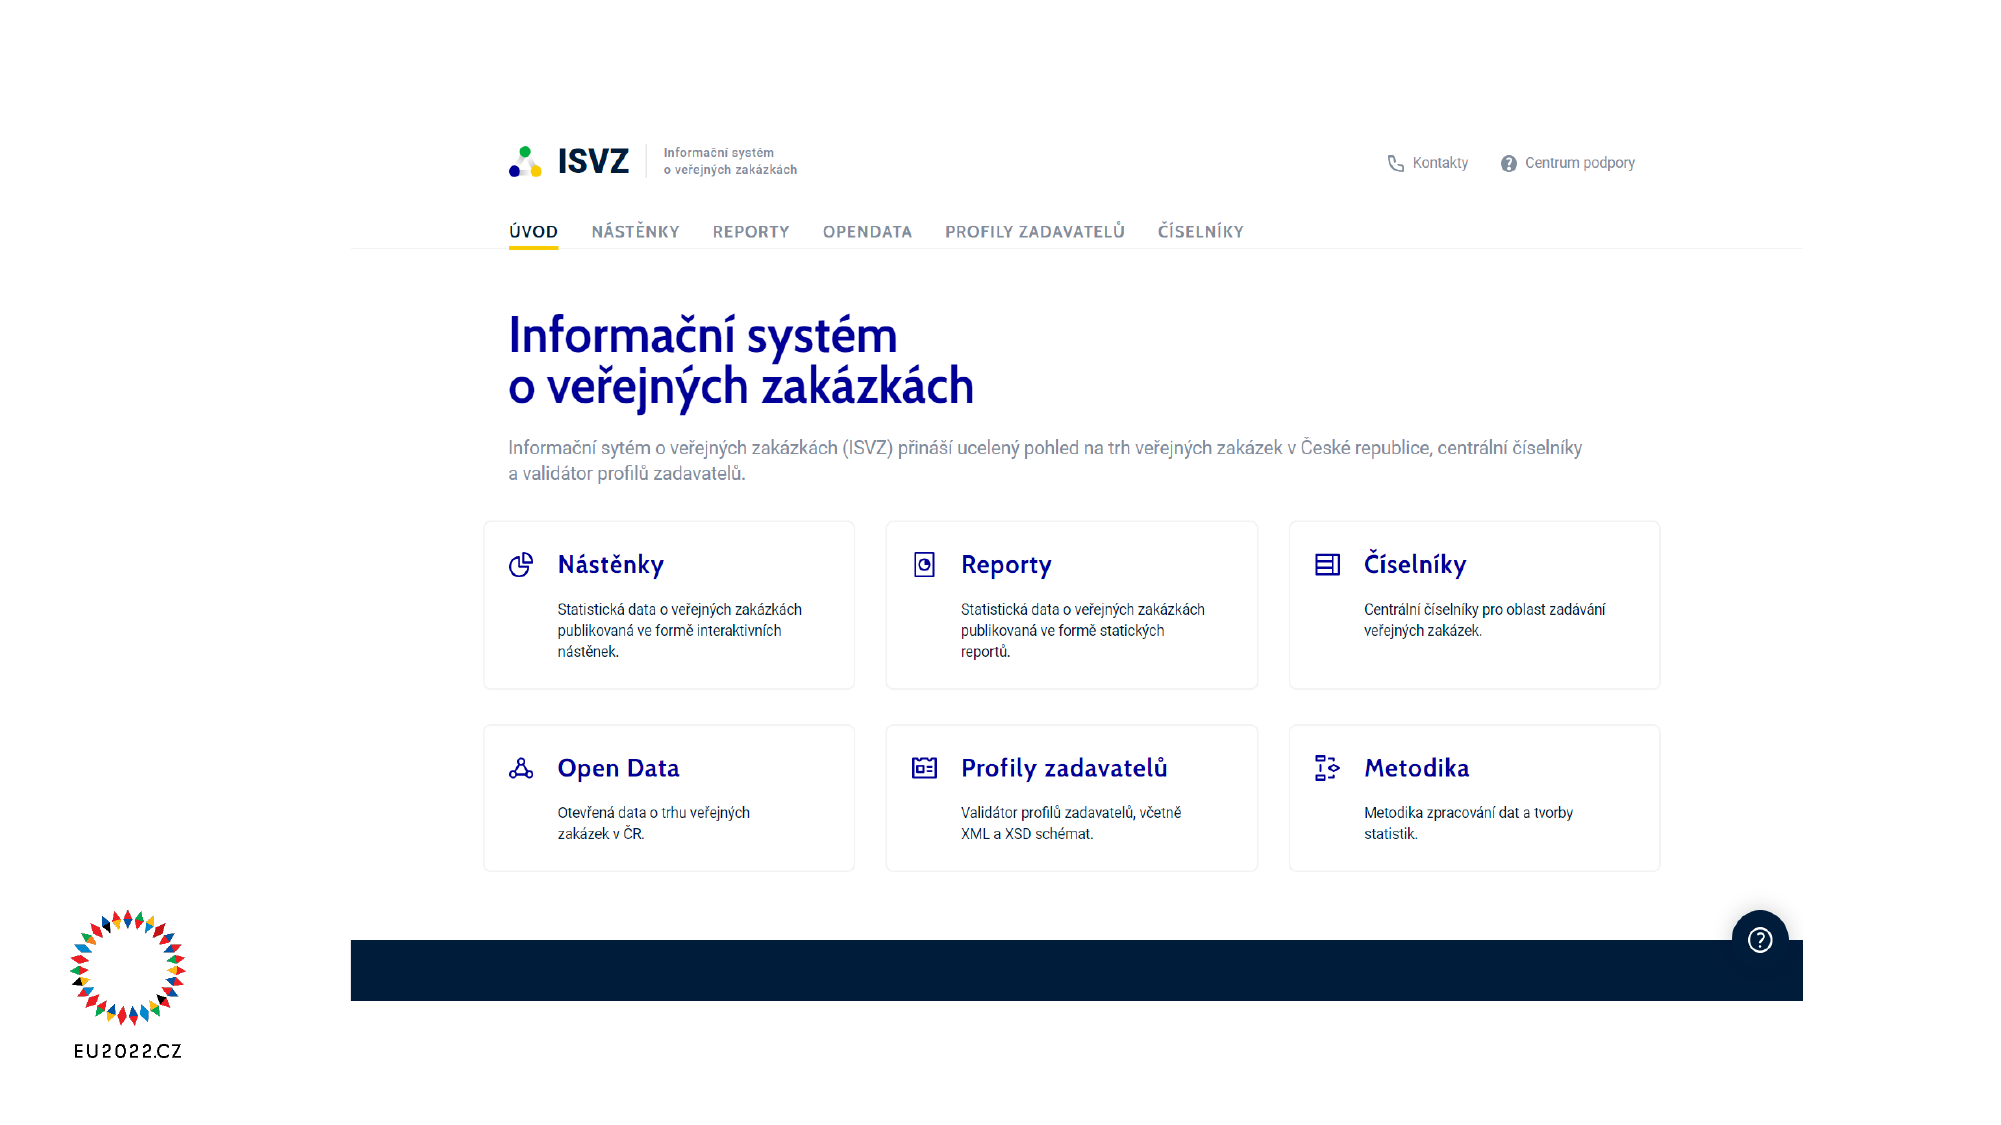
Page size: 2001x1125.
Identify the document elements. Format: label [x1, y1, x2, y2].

picture [69, 909, 186, 1058]
picture [350, 124, 1803, 1001]
